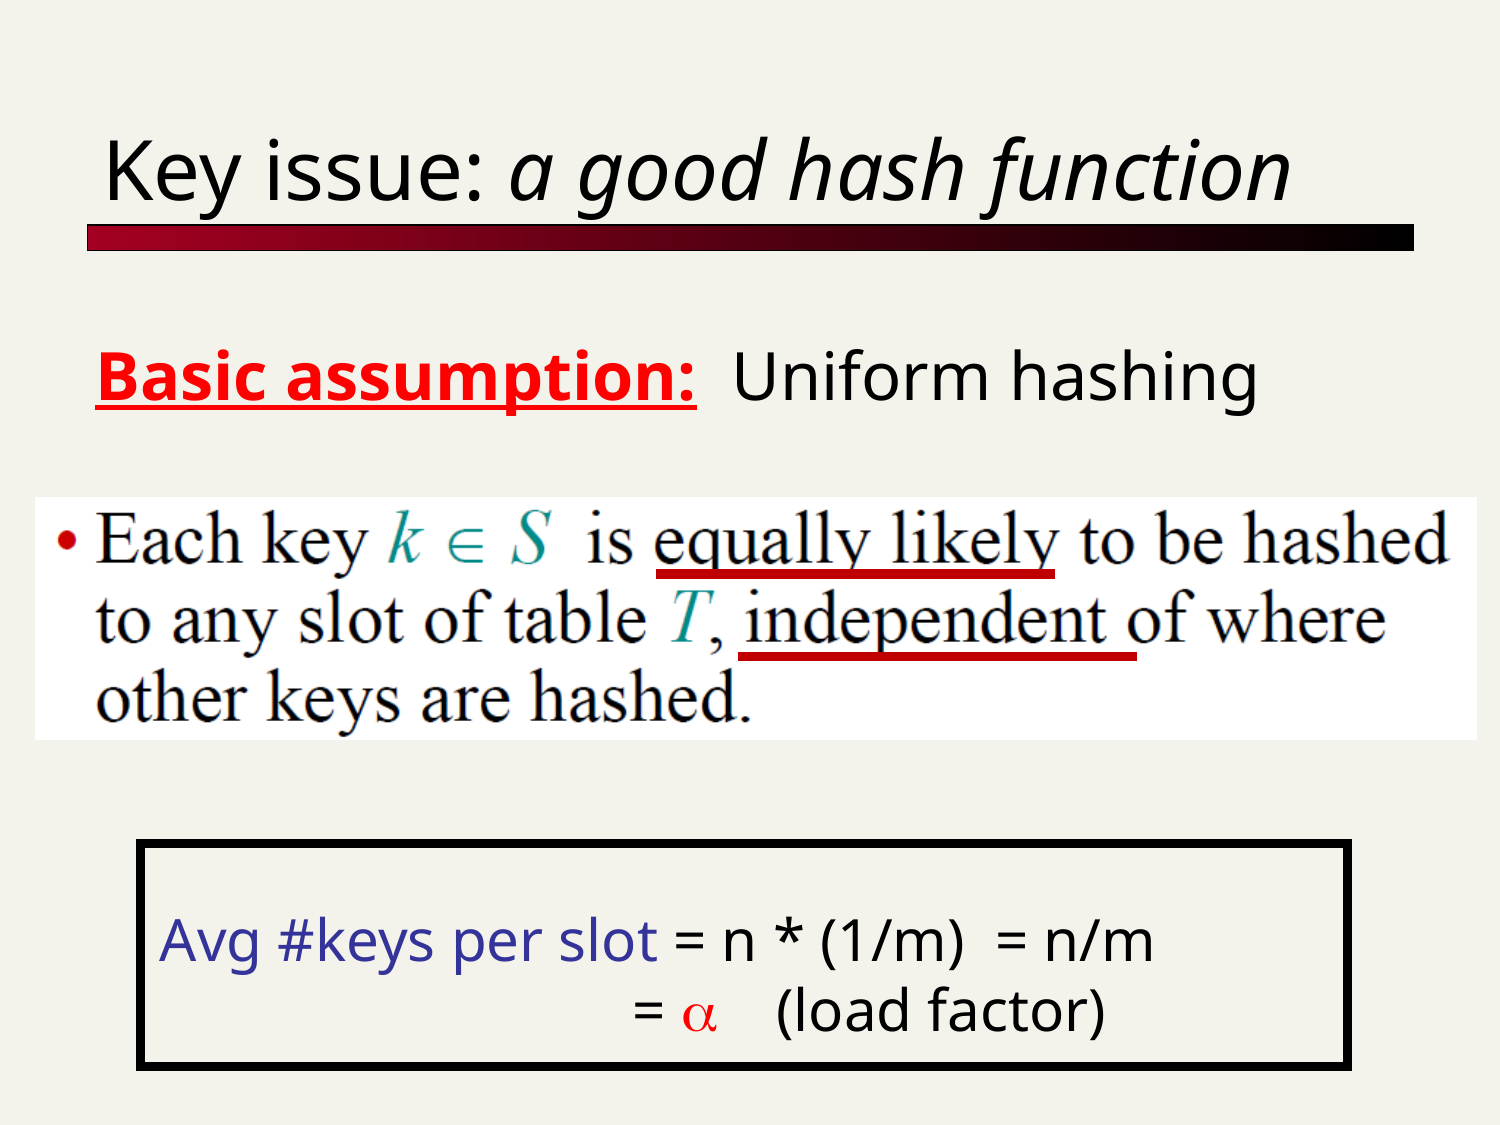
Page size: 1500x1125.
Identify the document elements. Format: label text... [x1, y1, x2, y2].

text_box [655, 573, 1137, 657]
text_box Avg #keys per slot = n * (1/m) = n/m = a (load factor) [70, 825, 1418, 1051]
text_box Basic assumption: Uniform hashing [80, 286, 1276, 421]
picture [34, 496, 1477, 741]
title Key issue: a good hash function [87, 62, 1413, 226]
text_box [140, 843, 1348, 1067]
